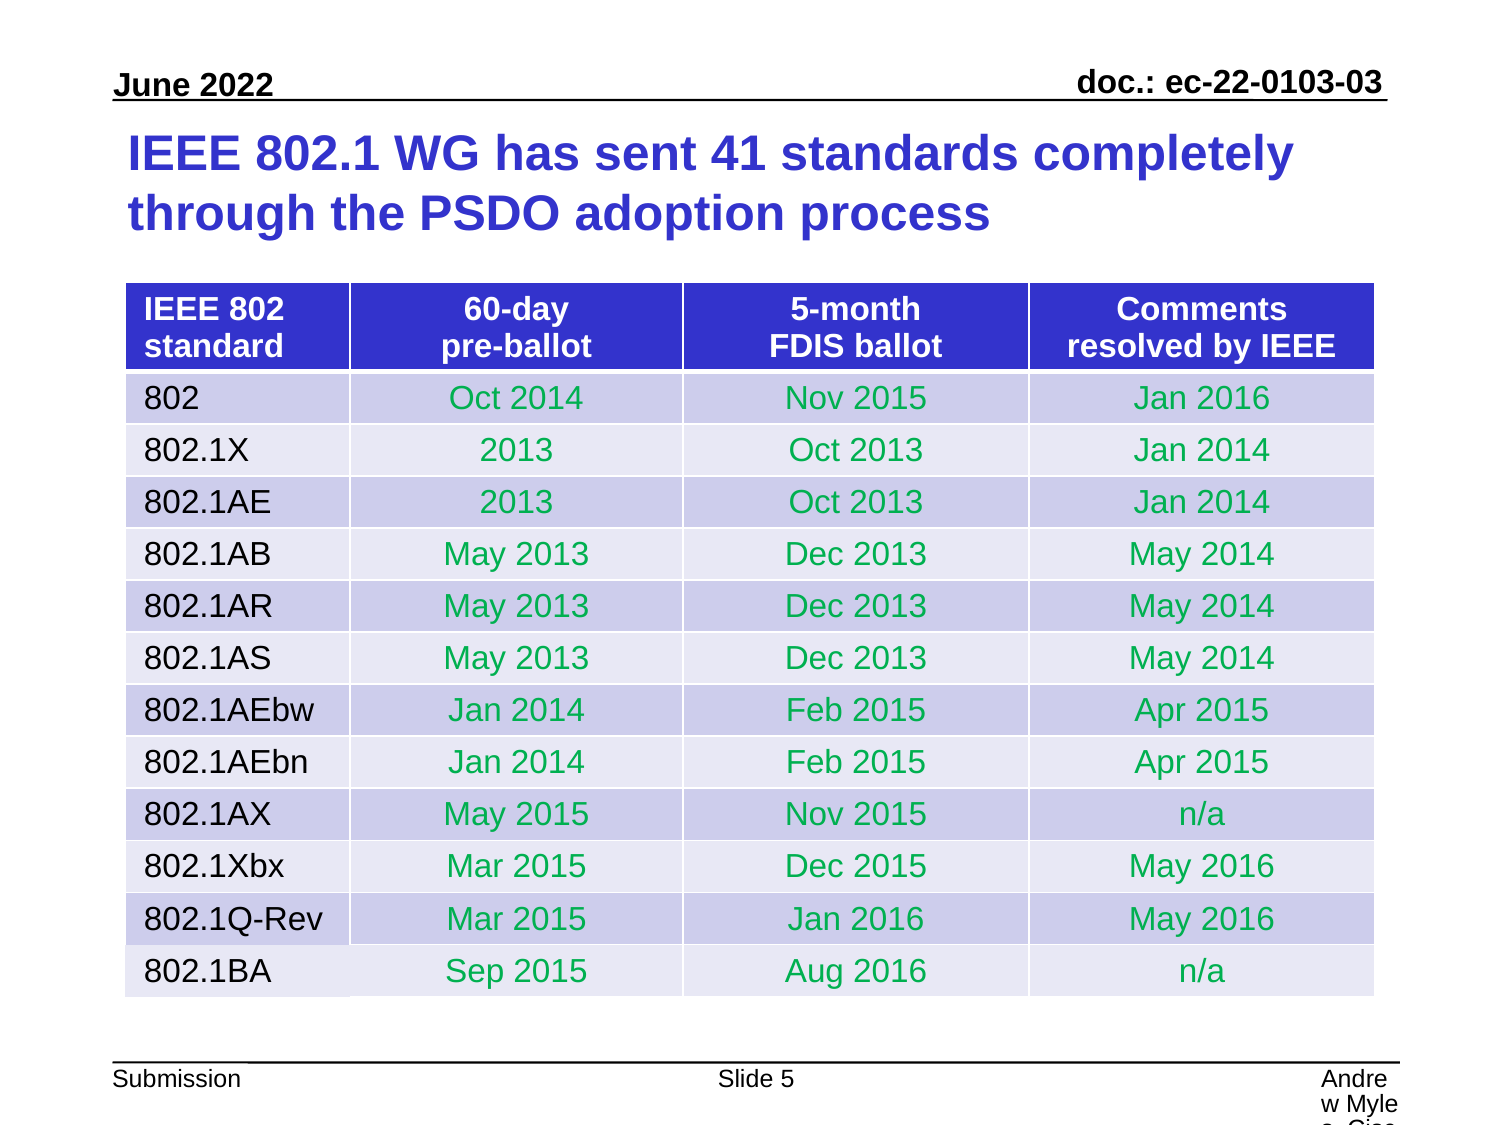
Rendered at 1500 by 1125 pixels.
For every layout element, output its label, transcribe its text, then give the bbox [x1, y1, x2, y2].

table_cell 802.1AX [126, 789, 349, 840]
table_cell Apr 2015 [1030, 685, 1374, 735]
table_cell Oct 2013 [684, 425, 1028, 475]
table_cell 802.1X [126, 425, 349, 475]
table_cell May 2016 [1030, 893, 1374, 944]
table_cell Feb 2015 [684, 737, 1028, 787]
table_cell May 2013 [351, 581, 682, 631]
title IEEE 802.1 WG has sent 41 standards completely through the PSDO adoption process [112, 112, 1388, 288]
table_cell 802.1AB [126, 529, 349, 579]
table_cell Dec 2013 [684, 581, 1028, 631]
table_cell Jan 2016 [1030, 374, 1374, 423]
table_cell 802.1AR [126, 581, 349, 631]
table_cell 802.1AEbw [126, 685, 349, 735]
table_cell Dec 2015 [684, 841, 1028, 892]
table_cell n/a [1030, 789, 1374, 840]
table_cell Apr 2015 [1030, 737, 1374, 787]
table_cell Mar 2015 [351, 841, 682, 892]
table_cell n/a [1030, 945, 1374, 996]
table_cell May 2014 [1030, 581, 1374, 631]
table_header 5-month FDIS ballot [684, 283, 1028, 369]
table_cell May 2015 [351, 789, 682, 840]
table_cell 802.1AEbn [126, 737, 349, 787]
table_cell Aug 2016 [684, 945, 1028, 996]
table_cell Oct 2013 [684, 477, 1028, 527]
table_cell Sep 2015 [350, 945, 682, 996]
table_header 60-day pre-ballot [351, 283, 682, 369]
slide_number Slide 5 [709, 1061, 803, 1093]
table_cell 802.1AS [126, 633, 349, 683]
table_cell Jan 2014 [351, 685, 682, 735]
table_cell May 2014 [1030, 633, 1374, 683]
table_cell 2013 [351, 425, 682, 475]
table_cell 802.1BA [125, 945, 350, 997]
table_header Comments resolved by IEEE [1030, 283, 1374, 369]
footer Andrew Myles, Cisco [1320, 1061, 1402, 1093]
table_cell May 2013 [351, 633, 682, 683]
table_cell Jan 2014 [351, 737, 682, 787]
table_cell Feb 2015 [684, 685, 1028, 735]
table_cell Jan 2016 [684, 893, 1028, 944]
table_cell Oct 2014 [351, 374, 682, 423]
table_cell Nov 2015 [684, 374, 1028, 423]
table_cell Jan 2014 [1030, 425, 1374, 475]
table_header IEEE 802 standard [126, 283, 349, 369]
table_cell Dec 2013 [684, 633, 1028, 683]
table_cell 802.1Xbx [126, 841, 349, 892]
table_cell 802 [126, 374, 349, 423]
table_cell 802.1Q-Rev [126, 893, 349, 945]
table_cell May 2013 [351, 529, 682, 579]
table_cell May 2014 [1030, 529, 1374, 579]
table_cell Nov 2015 [684, 789, 1028, 840]
table_cell May 2016 [1030, 841, 1374, 892]
table_cell Dec 2013 [684, 529, 1028, 579]
table_cell 802.1AE [126, 477, 349, 527]
table_cell 2013 [351, 477, 682, 527]
table_cell Jan 2014 [1030, 477, 1374, 527]
table_cell Mar 2015 [351, 893, 682, 944]
